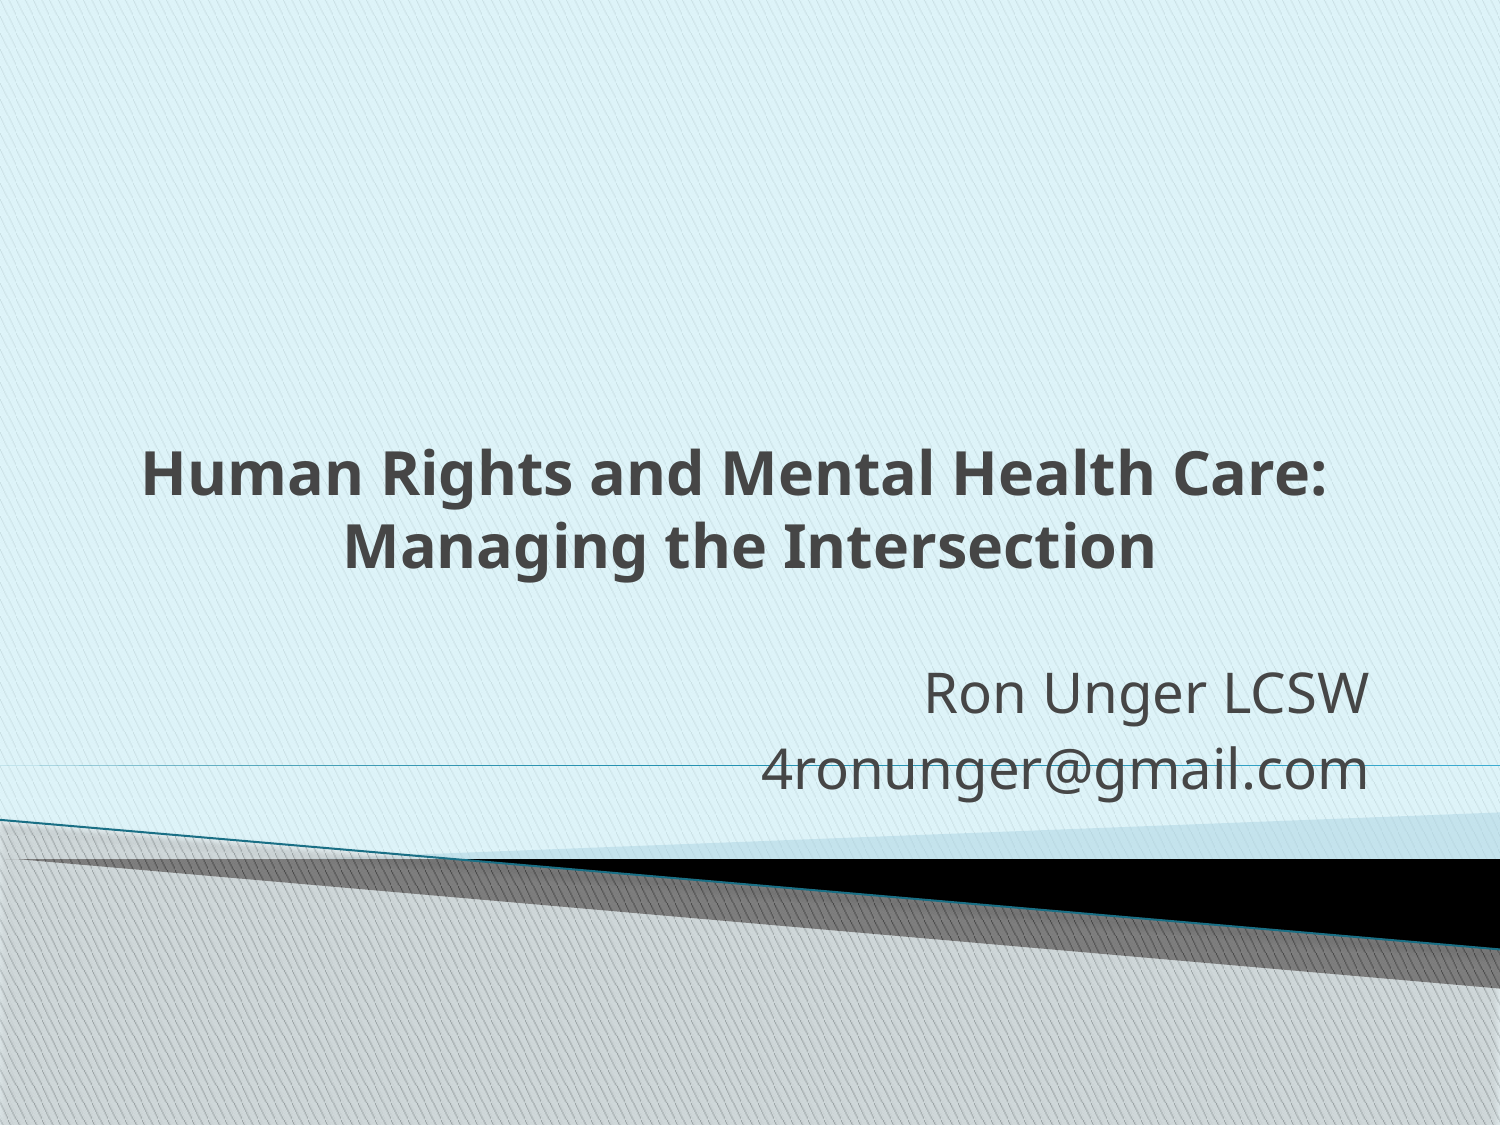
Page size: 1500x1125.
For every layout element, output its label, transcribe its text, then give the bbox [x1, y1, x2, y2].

subtitle Ron Unger LCSW 4ronunger@gmail.com [112, 650, 1388, 847]
title Human Rights and Mental Health Care: Managing the Intersection [112, 287, 1388, 588]
picture [5, 859, 1500, 989]
